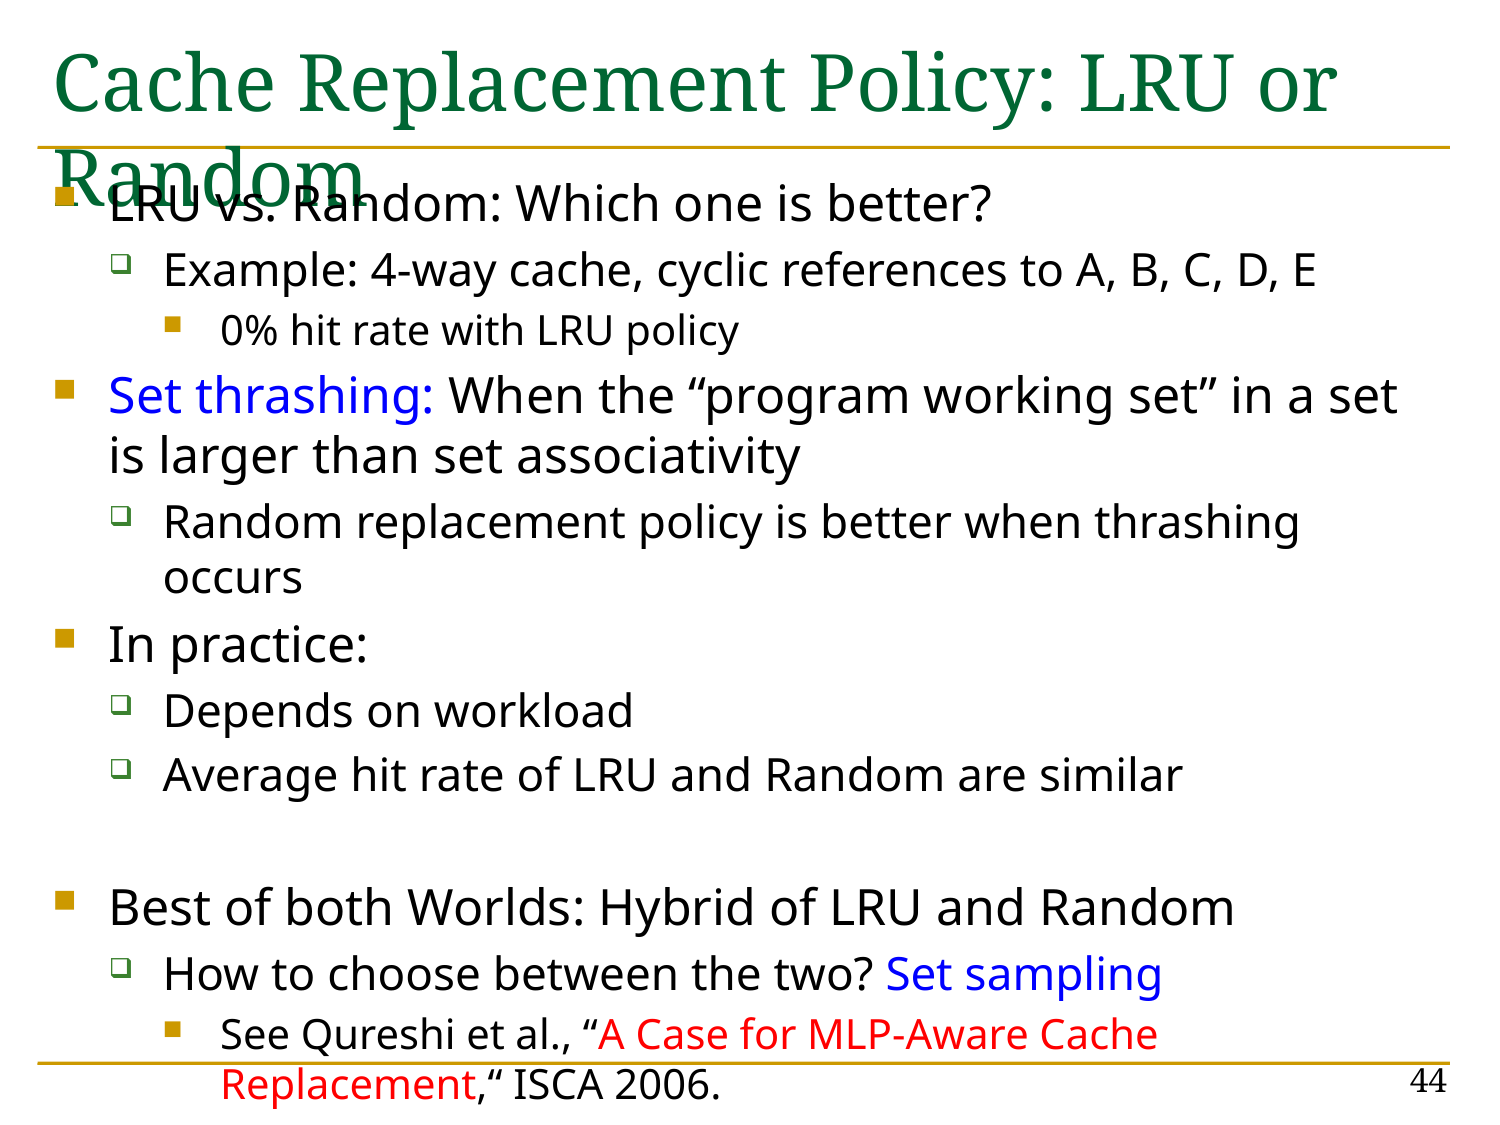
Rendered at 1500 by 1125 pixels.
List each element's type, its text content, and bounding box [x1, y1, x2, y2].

title Cache Replacement Policy: LRU or Random [37, 24, 1500, 200]
list LRU vs. Random: Which one is better? Example: 4-way cache, cyclic references to A, B, C, D, E 0% hit rate with LRU policy Set thrashing: When the “program working set” in a set is larger than set associativity Random replacement policy is better when thrashing occurs In practice: Depends on workload Average hit rate of LRU and Random are similar Best of both Worlds: Hybrid of LRU and Random How to choose between the two? Set sampling See Qureshi et al., “A Case for MLP-Aware Cache Replacement,“ ISCA 2006. [37, 163, 1450, 1016]
slide_number 44 [1111, 1036, 1462, 1112]
